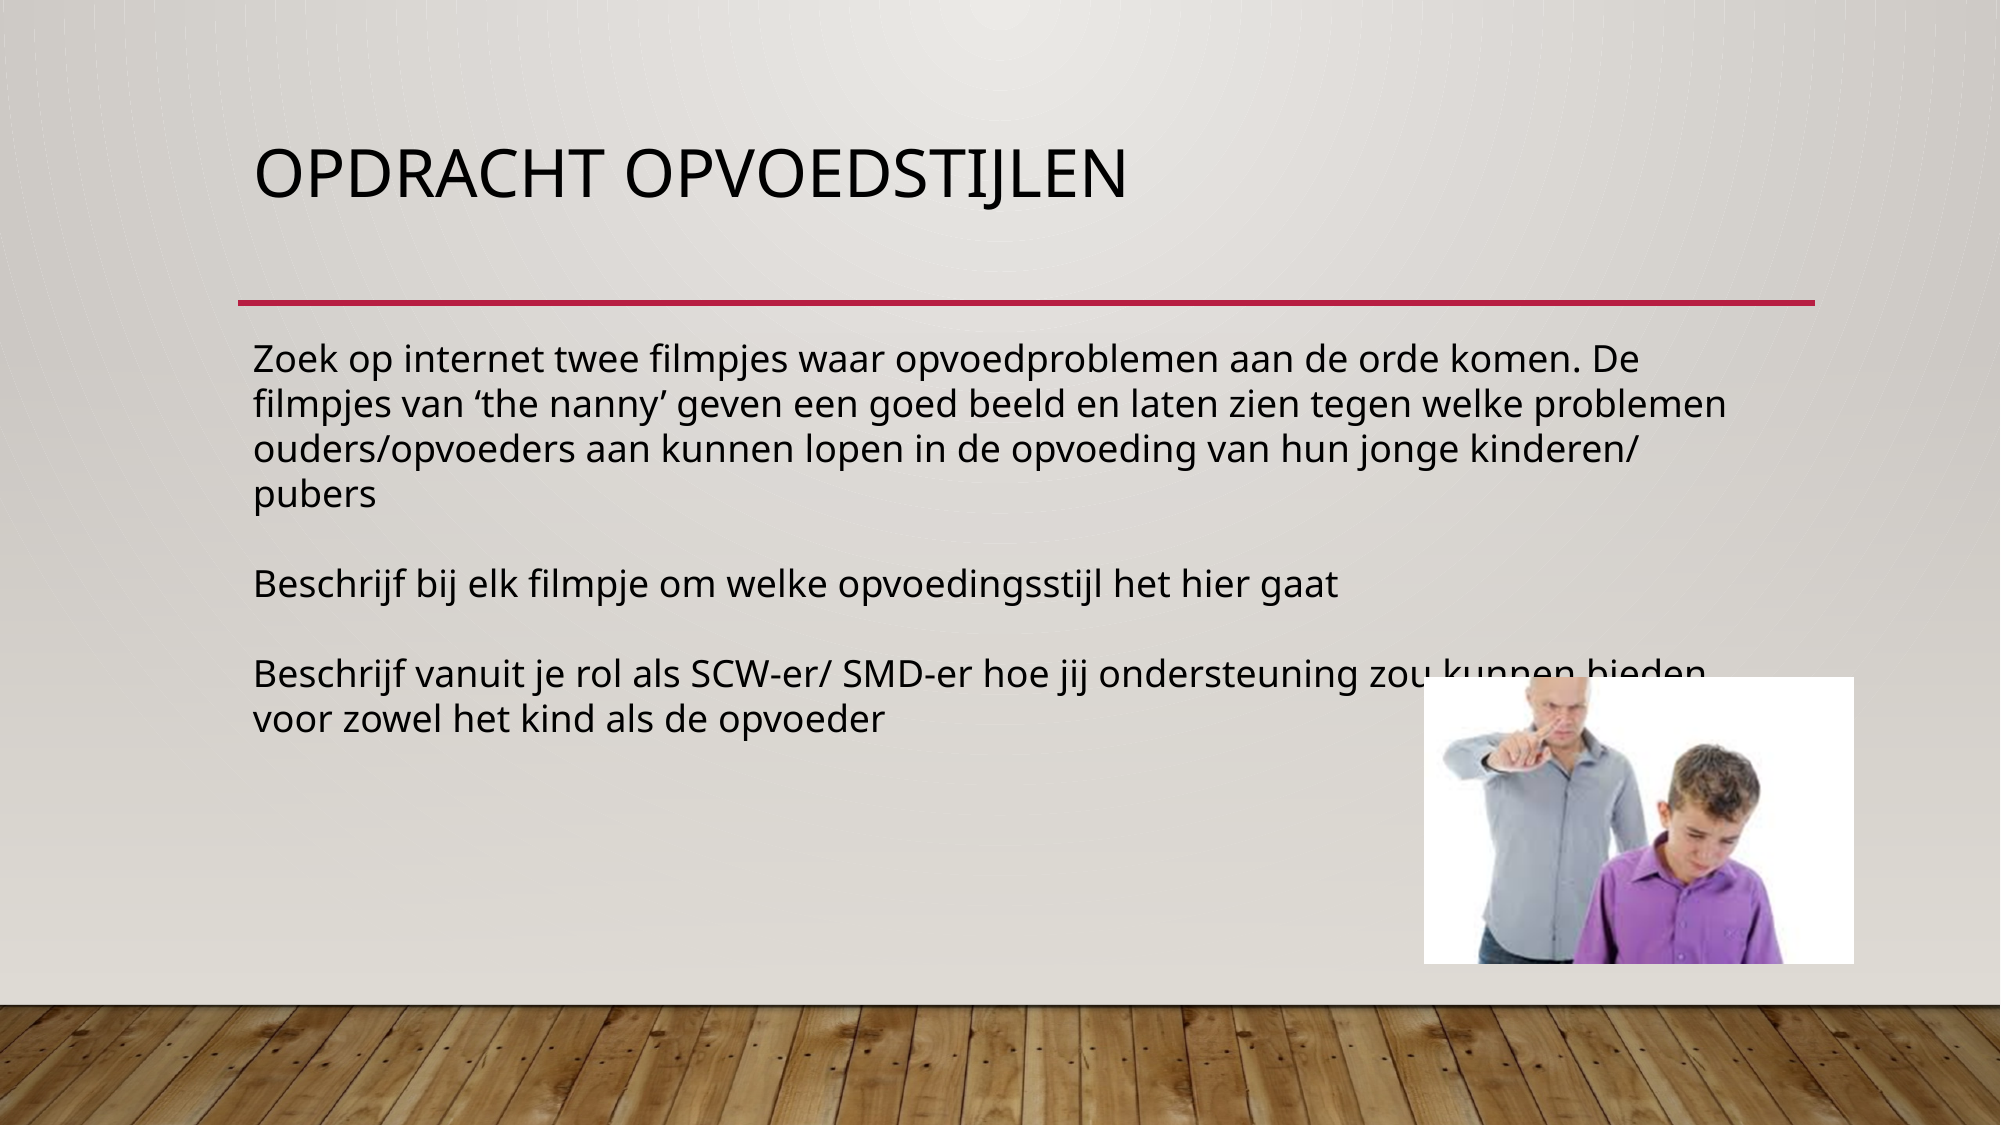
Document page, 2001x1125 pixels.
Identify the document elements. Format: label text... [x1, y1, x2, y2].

title Opdracht Opvoedstijlen [238, 131, 1814, 305]
picture [0, 1005, 2000, 1125]
text_box Zoek op internet twee filmpjes waar opvoedproblemen aan de orde komen. De filmpjes van ‘the nanny’ geven een goed beeld en laten zien tegen welke problemen ouders/opvoeders aan kunnen lopen in de opvoeding van hun jonge kinderen/ pubers Beschrijf bij elk filmpje om welke opvoedingsstijl het hier gaat Beschrijf vanuit je rol als SCW-er/ SMD-er hoe jij ondersteuning zou kunnen bieden voor zowel het kind als de opvoeder [238, 327, 1771, 748]
picture [1423, 677, 1854, 965]
